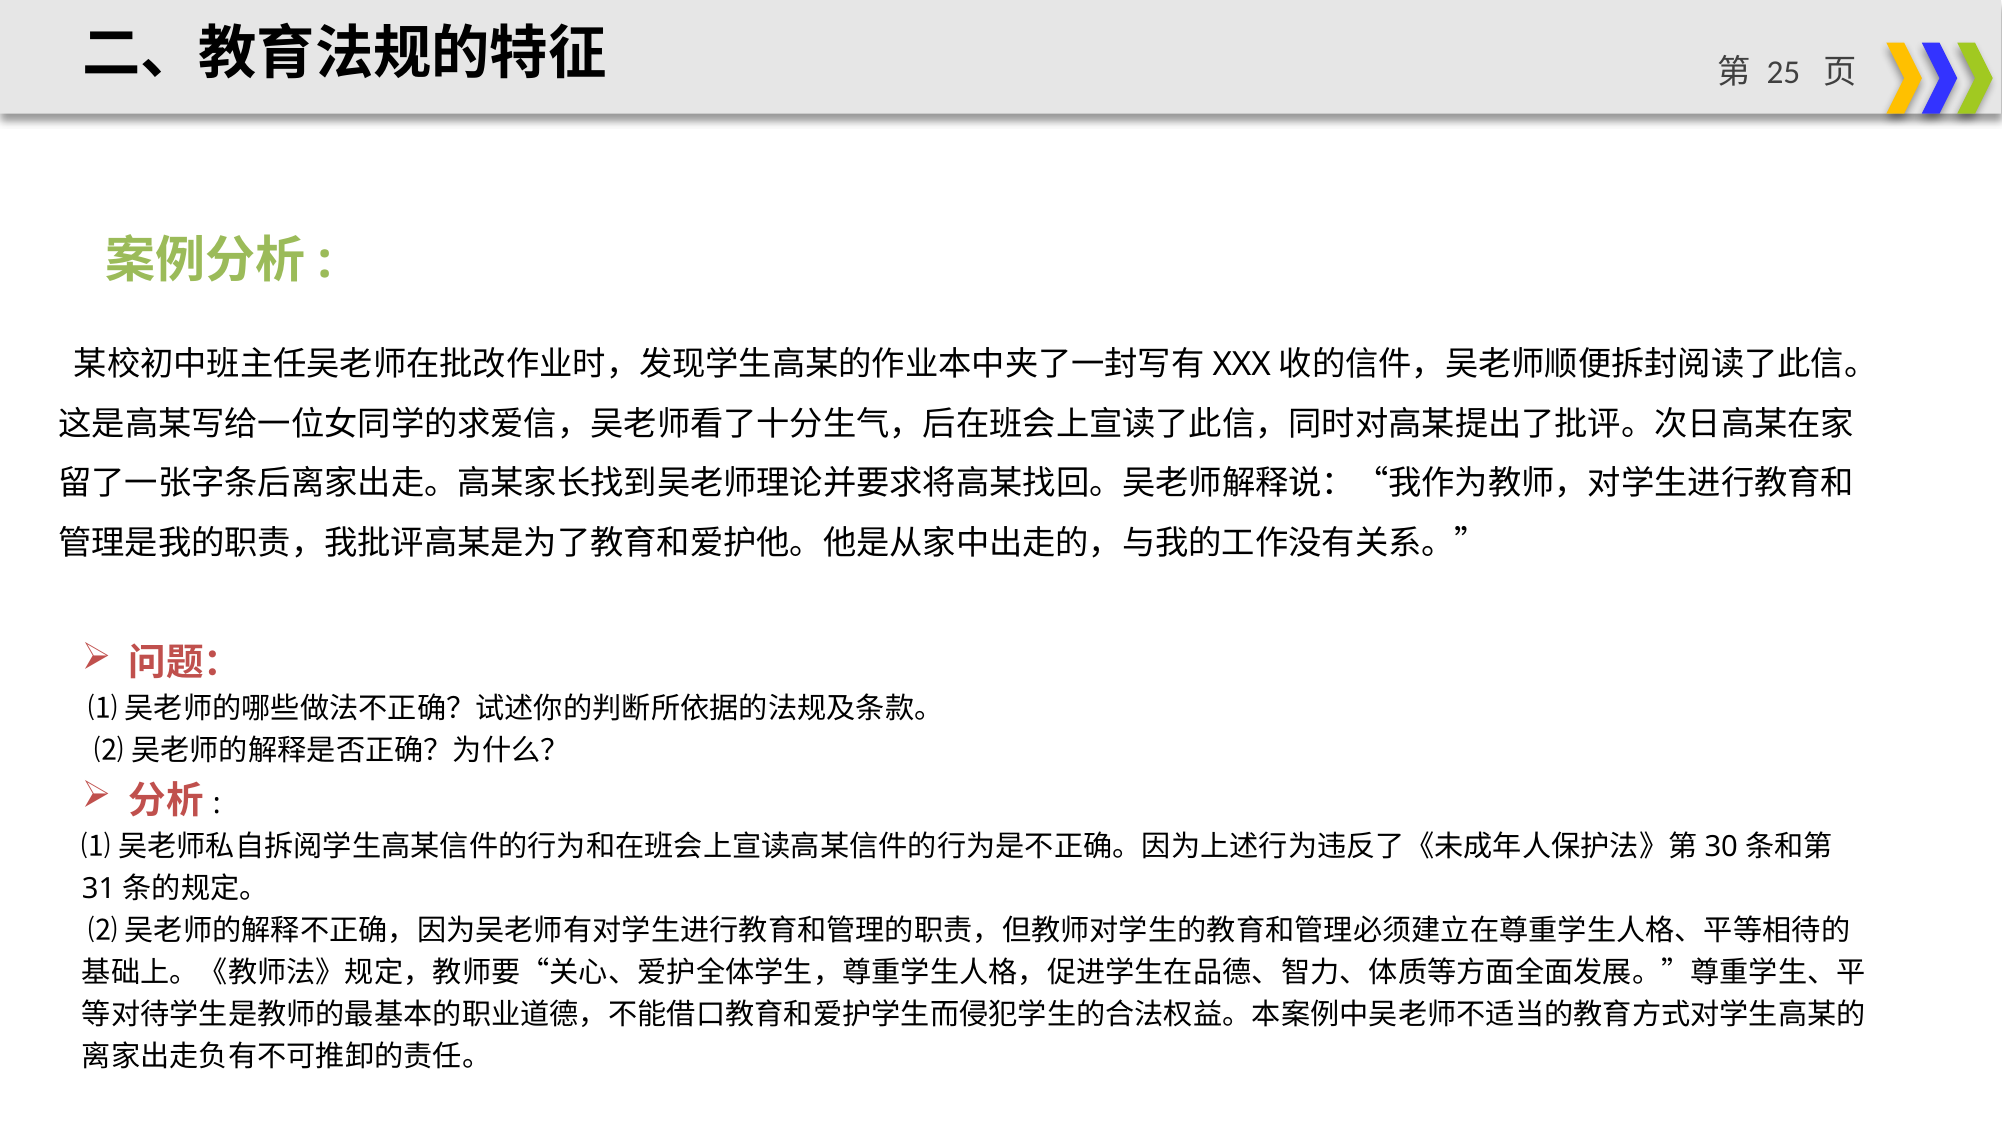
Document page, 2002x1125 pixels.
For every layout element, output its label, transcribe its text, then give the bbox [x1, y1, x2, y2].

text_box 案例分析: [90, 219, 508, 295]
text_box 某校初中班主任吴老师在批改作业时，发现学生高某的作业本中夹了一封写有XXX收的信件，吴老师顺便拆封阅读了此信。这是高某写给一位女同学的求爱信，吴老师看了十分生气，后在班会上宣读了此信，同时对高某提出了批评。次日高某在家留了一张字条后离家出走。高某家长找到吴老师理论并要求将高某找回。吴老师解释说：“我作为教师，对学生进行教育和管理是我的职责，我批评高某是为了教育和爱护他。他是从家中出走的，与我的工作没有关系。” [43, 314, 1888, 569]
text_box 二、教育法规的特征 [67, 7, 1008, 93]
text_box 问题： ⑴吴老师的哪些做法不正确？试述你的判断所依据的法规及条款。 ⑵吴老师的解释是否正确？为什么？ 分析: ⑴吴老师私自拆阅学生高某信件的行为和在班会上宣读高某信件的行为是不正确。因为上述行为违反了《未成年人保护法》第30条和第31条的规定。 ⑵吴老师的解释不正确，因为吴老师有对学生进行教育和管理的职责，但教师对学生的教育和管理必须建立在尊重学生人格、平等相待的基础上。《教师法》规定，教师要“关心、爱护全体学生，尊重学生人格，促进学生在品德、智力、体质等方面全面发展。”尊重学生、平等对待学生是教师的最基本的职业道德，不能借口教育和爱护学生而侵犯学生的合法权益。本案例中吴老师不适当的教育方式对学生高某的离家出走负有不可推卸的责任。 [67, 621, 1888, 1080]
